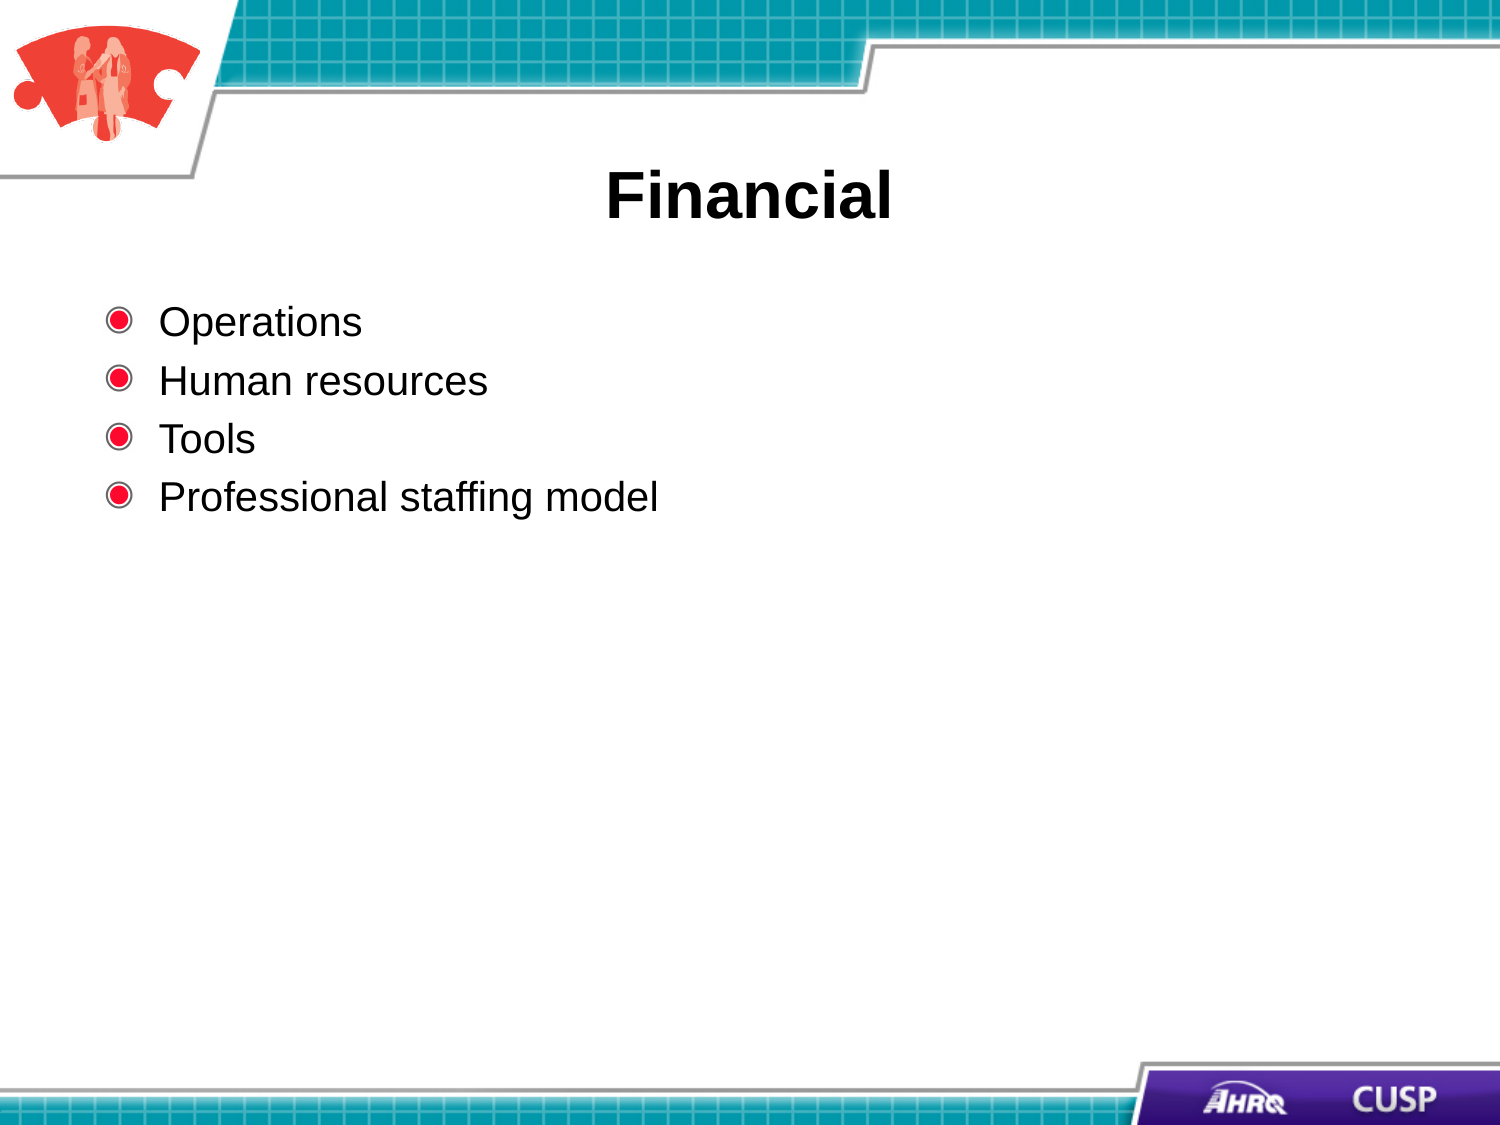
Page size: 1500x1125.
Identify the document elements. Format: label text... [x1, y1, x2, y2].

picture [0, 263, 1500, 1125]
picture [0, 0, 1500, 121]
list Operations Human resources Tools Professional staffing model [87, 287, 1400, 925]
title Financial [0, 121, 1500, 263]
